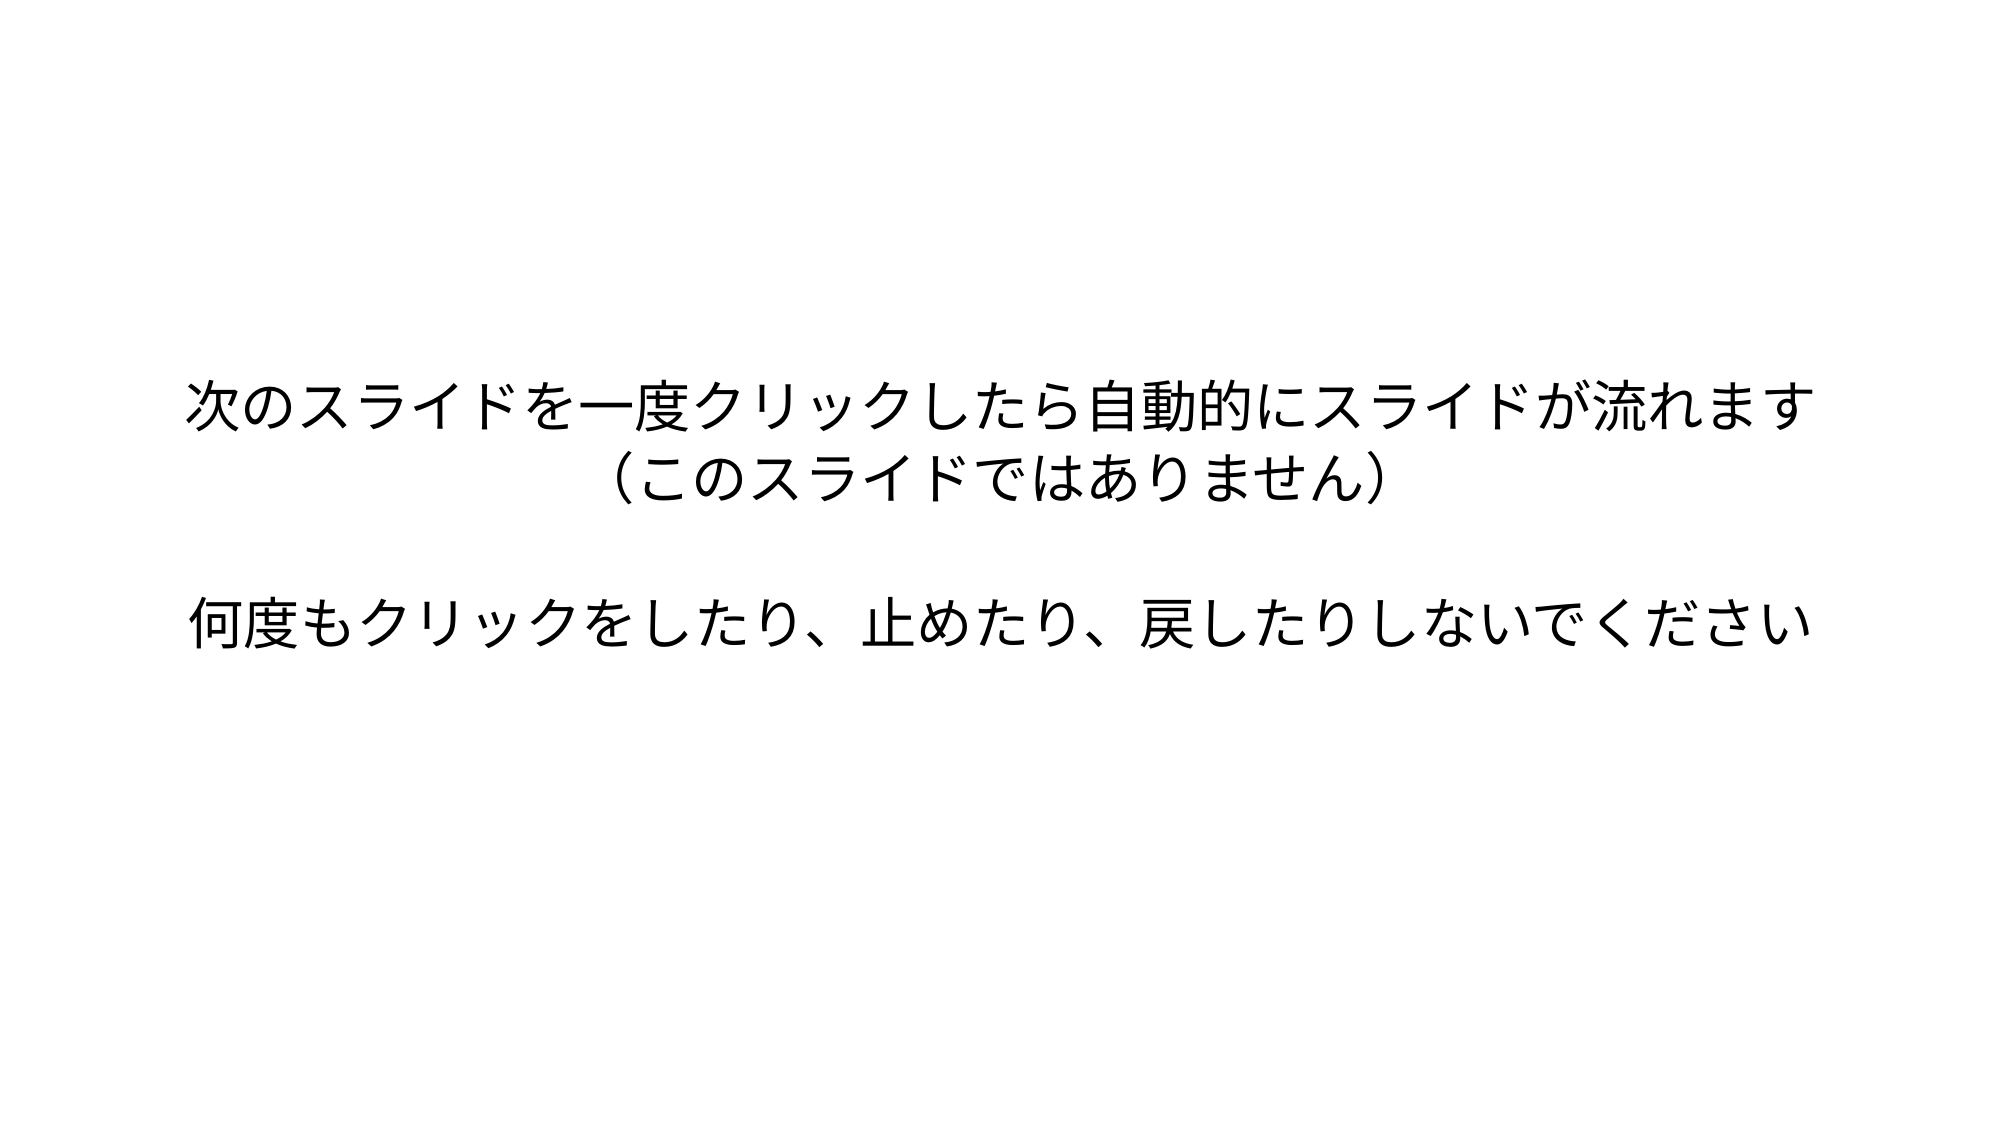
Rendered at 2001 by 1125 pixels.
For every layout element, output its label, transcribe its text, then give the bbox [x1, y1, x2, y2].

list 次のスライドを一度クリックしたら自動的にスライドが流れます （このスライドではありません） 何度もクリックをしたり、止めたり、戻したりしないでください [137, 219, 1863, 1014]
